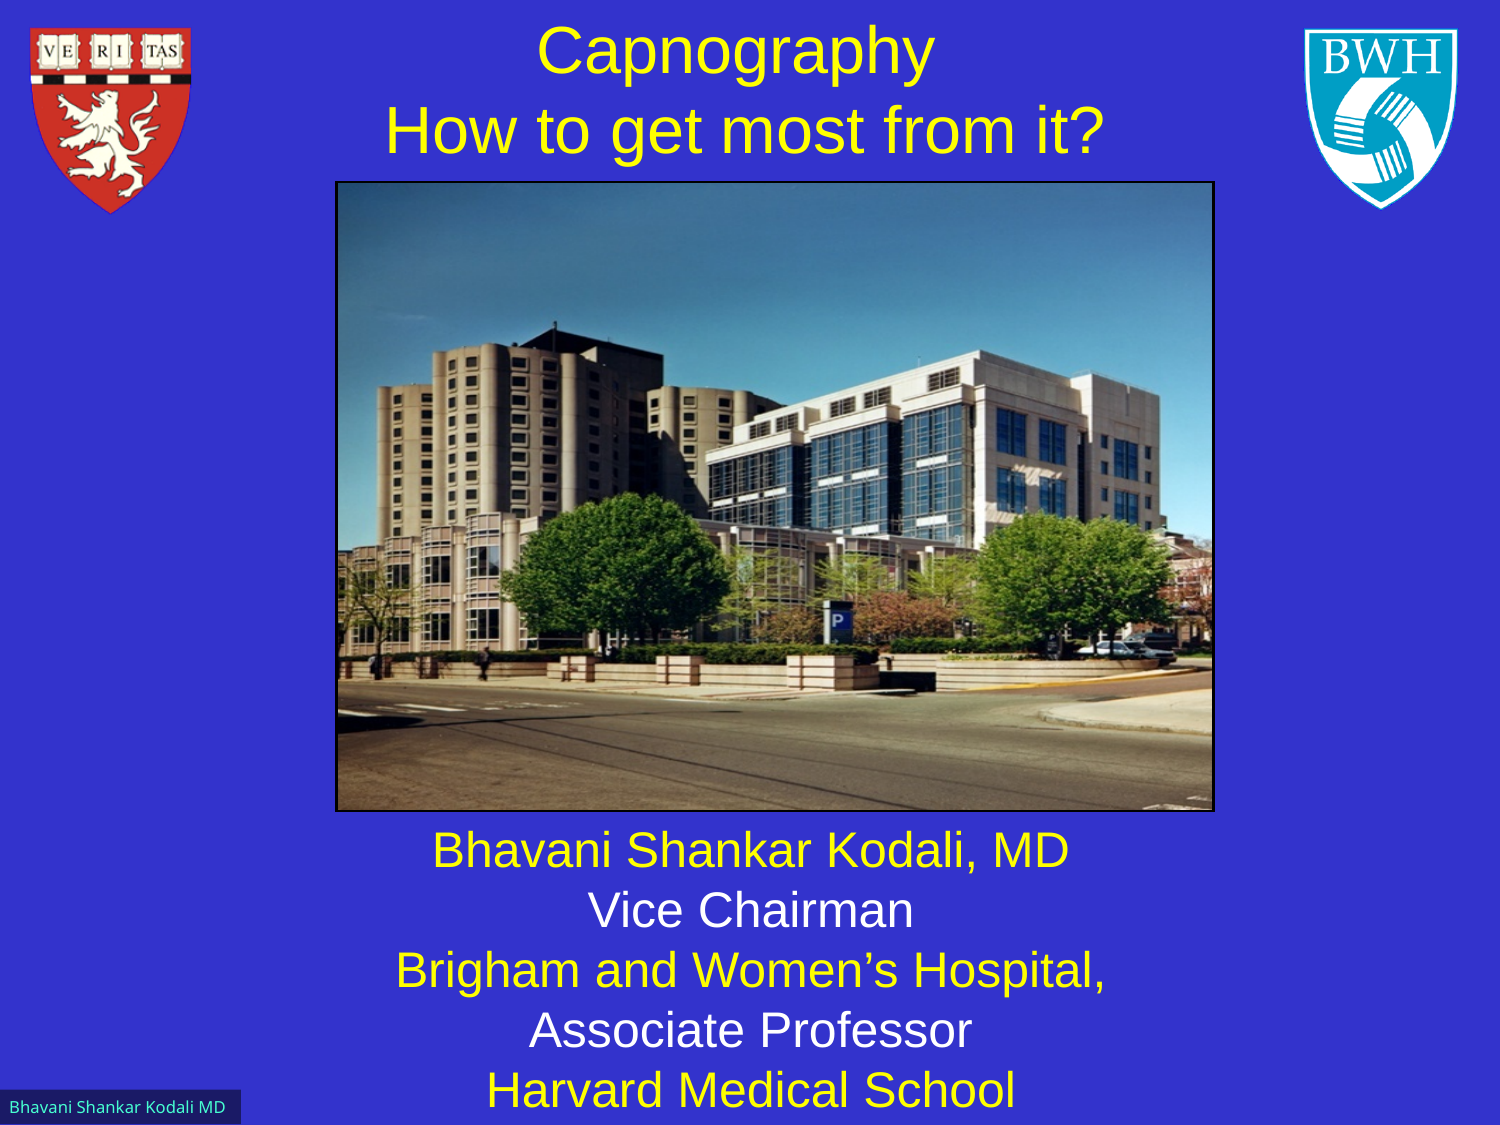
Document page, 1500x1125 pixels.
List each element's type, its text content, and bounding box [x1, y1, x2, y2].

picture [1299, 24, 1463, 213]
picture [24, 24, 197, 221]
text_box Bhavani Shankar Kodali MD [0, 1089, 241, 1125]
text_box Capnography How to get most from it? [369, 0, 1122, 175]
picture [337, 182, 1213, 811]
text_box Bhavani Shankar Kodali, MD Vice Chairman Brigham and Women’s Hospital, Associate Professor Harvard Medical School [174, 810, 1328, 1125]
